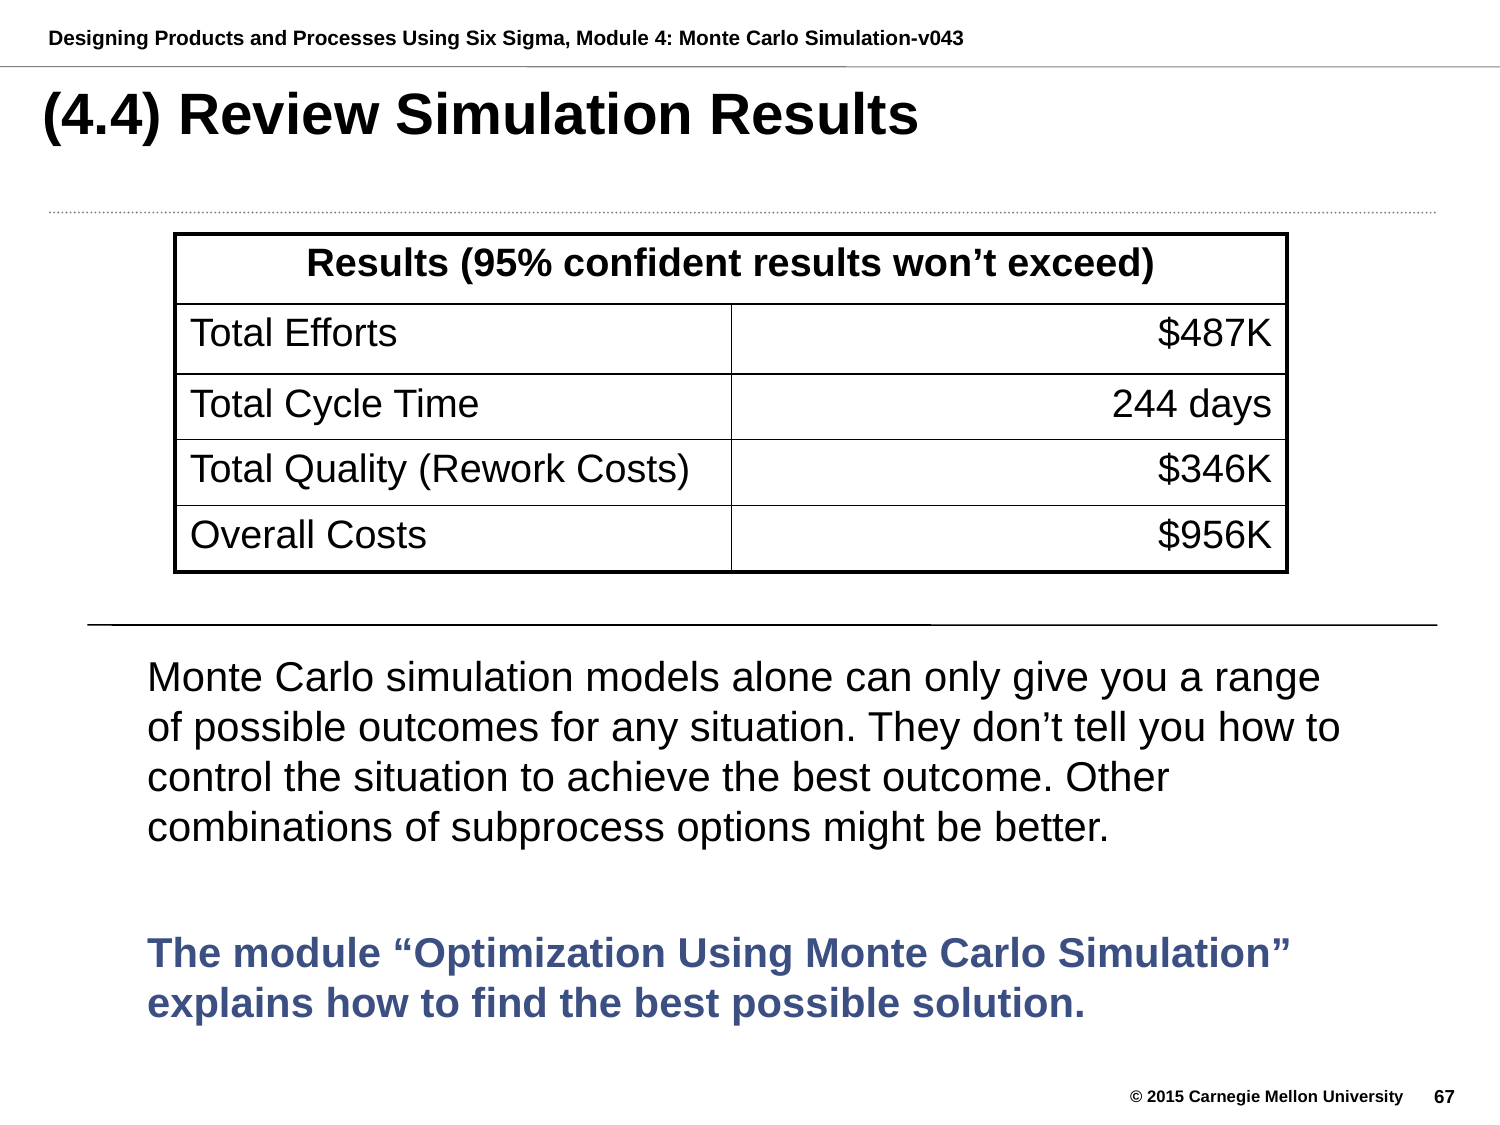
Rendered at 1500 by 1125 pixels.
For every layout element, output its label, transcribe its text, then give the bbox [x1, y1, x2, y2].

title (4.4) Review Simulation Results [42, 89, 1438, 146]
table_cell $346K [732, 440, 1285, 505]
table_cell 244 days [732, 375, 1285, 439]
table_cell $956K [732, 506, 1285, 570]
table_header Results (95% confident results won’t exceed) [177, 236, 1285, 303]
table_cell $487K [732, 305, 1285, 373]
table_cell Total Quality (Rework Costs) [177, 440, 731, 505]
text_box Monte Carlo simulation models alone can only give you a range of possible outcomes for any situation. They don’t tell you how to control the situation to achieve the best outcome. Other combinations of subprocess options might be better. The module “Optimization Using Monte Carlo Simulation” explains how to find the best possible solution. [110, 621, 1388, 1055]
table_cell Overall Costs [177, 506, 731, 570]
table_cell Total Cycle Time [177, 375, 731, 439]
table_cell Total Efforts [177, 305, 731, 373]
